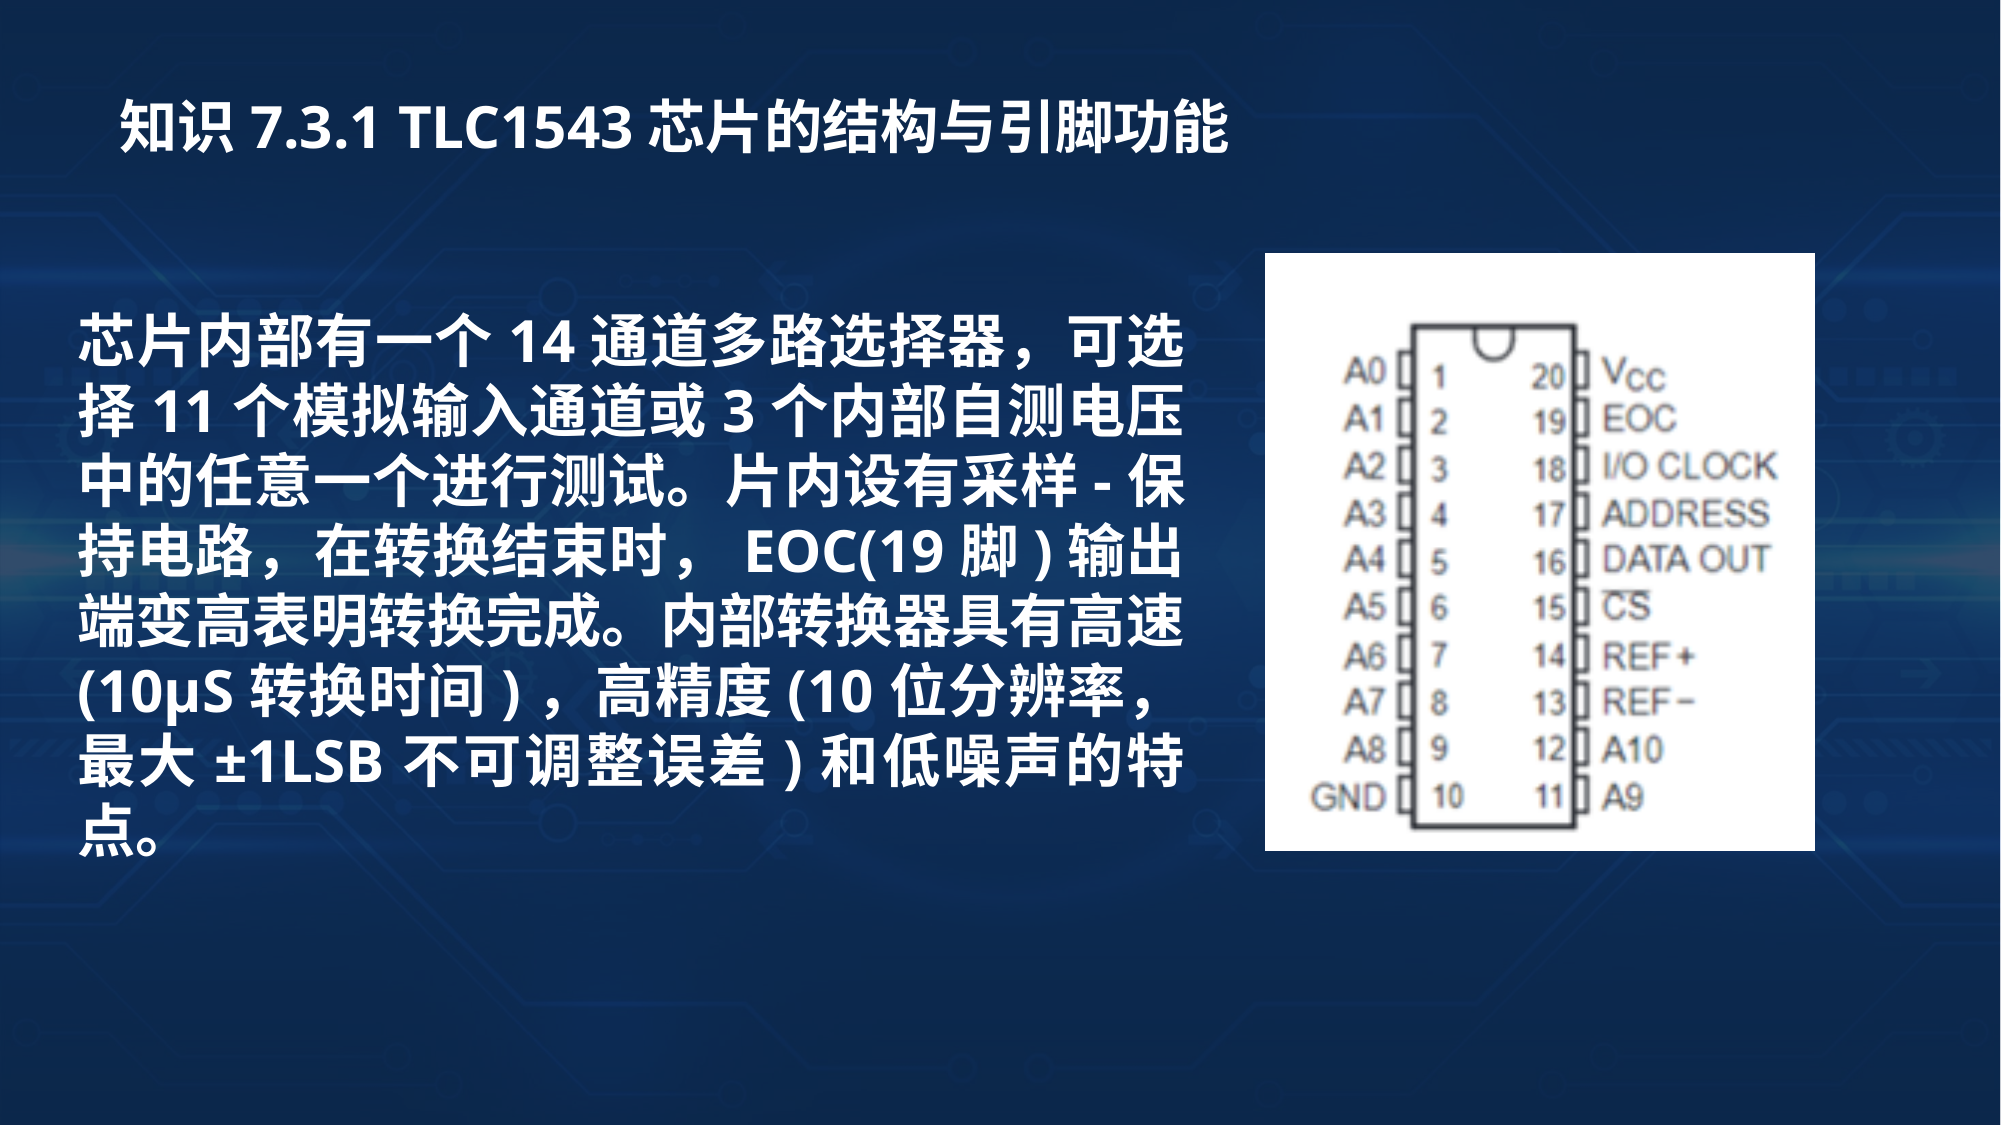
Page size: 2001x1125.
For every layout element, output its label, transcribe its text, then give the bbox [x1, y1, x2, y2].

picture [1265, 253, 1815, 851]
text_box 芯片内部有一个14通道多路选择器，可选择11个模拟输入通道或3个内部自测电压中的任意一个进行测试。片内设有采样-保持电路，在转换结束时，EOC(19脚)输出端变高表明转换完成。内部转换器具有高速(10μS转换时间)，高精度(10位分辨率，最大±1LSB不可调整误差)和低噪声的特点。 [63, 297, 1200, 872]
text_box 知识7.3.1 TLC1543芯片的结构与引脚功能 [104, 83, 1357, 168]
